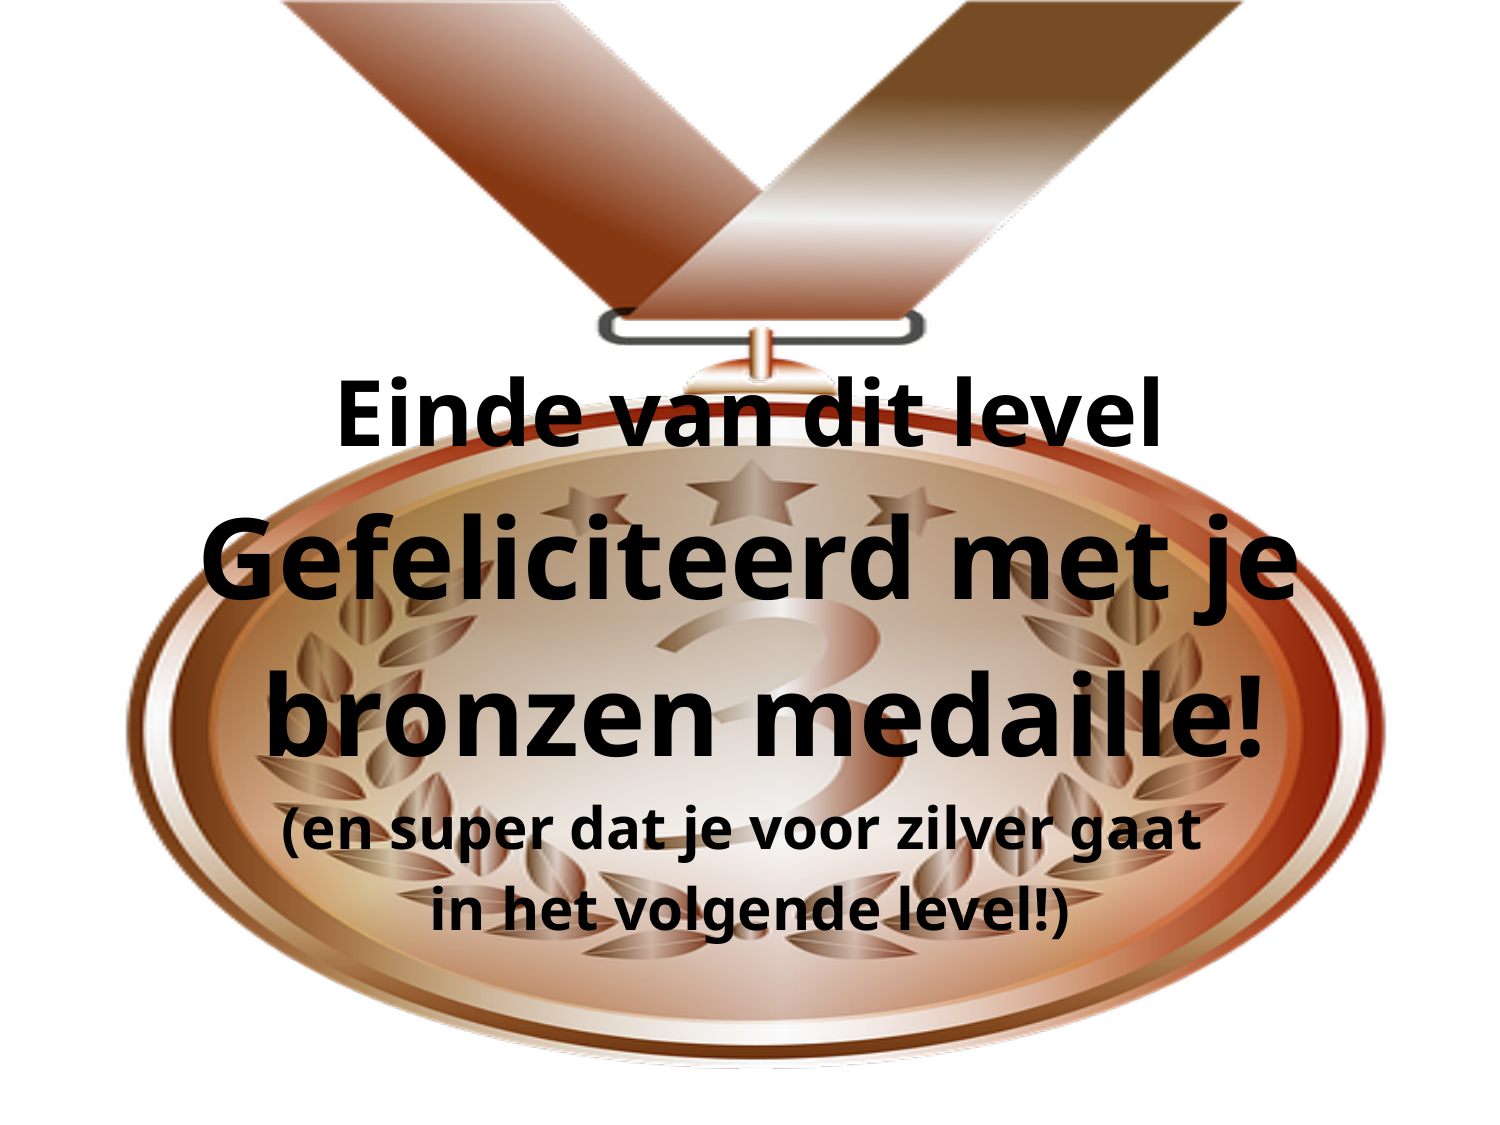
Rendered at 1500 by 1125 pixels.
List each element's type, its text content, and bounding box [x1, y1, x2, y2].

list Einde van dit level Gefeliciteerd met je bronzen medaille! (en super dat je voor zilver gaat in het volgende level!) [75, 90, 1425, 1125]
picture [0, 0, 1500, 1125]
